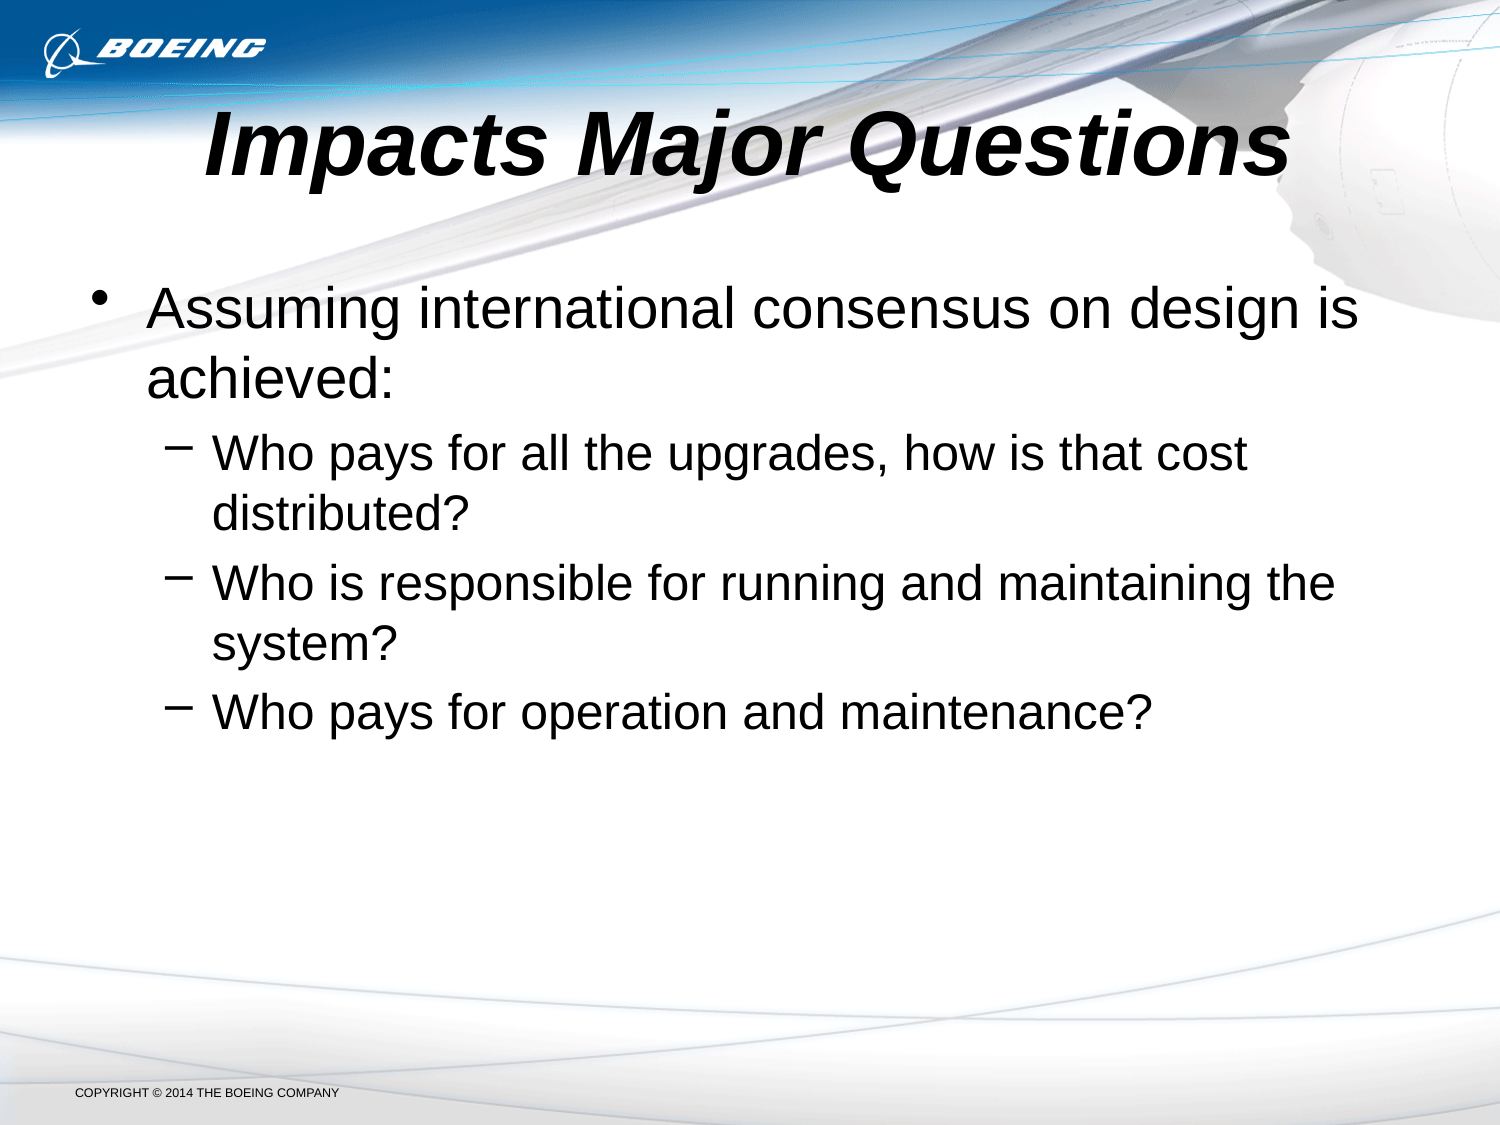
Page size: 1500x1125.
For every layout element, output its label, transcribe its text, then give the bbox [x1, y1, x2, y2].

list Assuming international consensus on design is achieved: Who pays for all the upgrades, how is that cost distributed? Who is responsible for running and maintaining the system? Who pays for operation and maintenance? [74, 262, 1426, 1006]
picture [0, 0, 1500, 1125]
title Impacts Major Questions [74, 44, 1426, 233]
